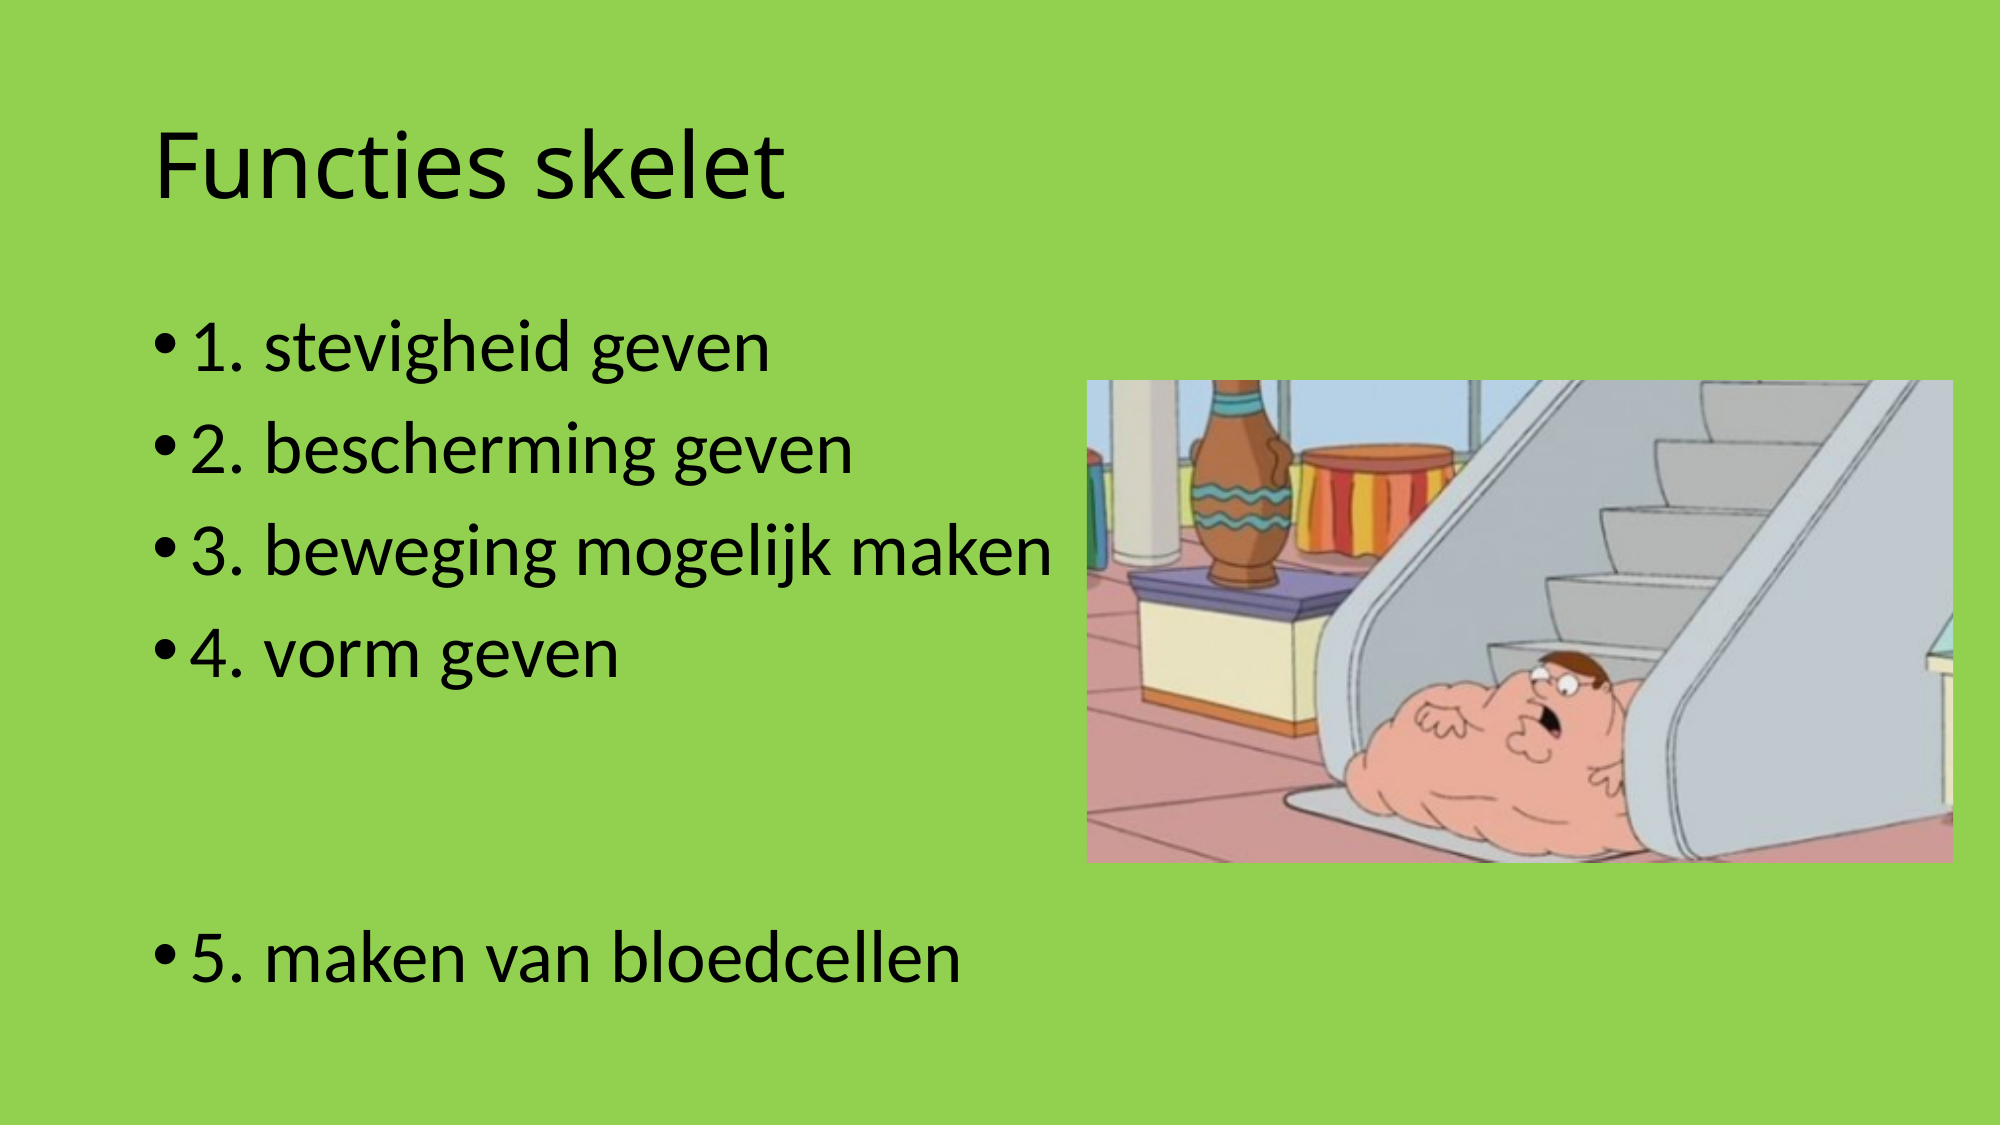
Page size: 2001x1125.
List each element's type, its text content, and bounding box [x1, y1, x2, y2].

list 1. stevigheid geven 2. bescherming geven 3. beweging mogelijk maken 4. vorm geven 5. maken van bloedcellen [137, 299, 1863, 1014]
title Functies skelet [137, 59, 1863, 278]
picture [1086, 380, 1954, 863]
